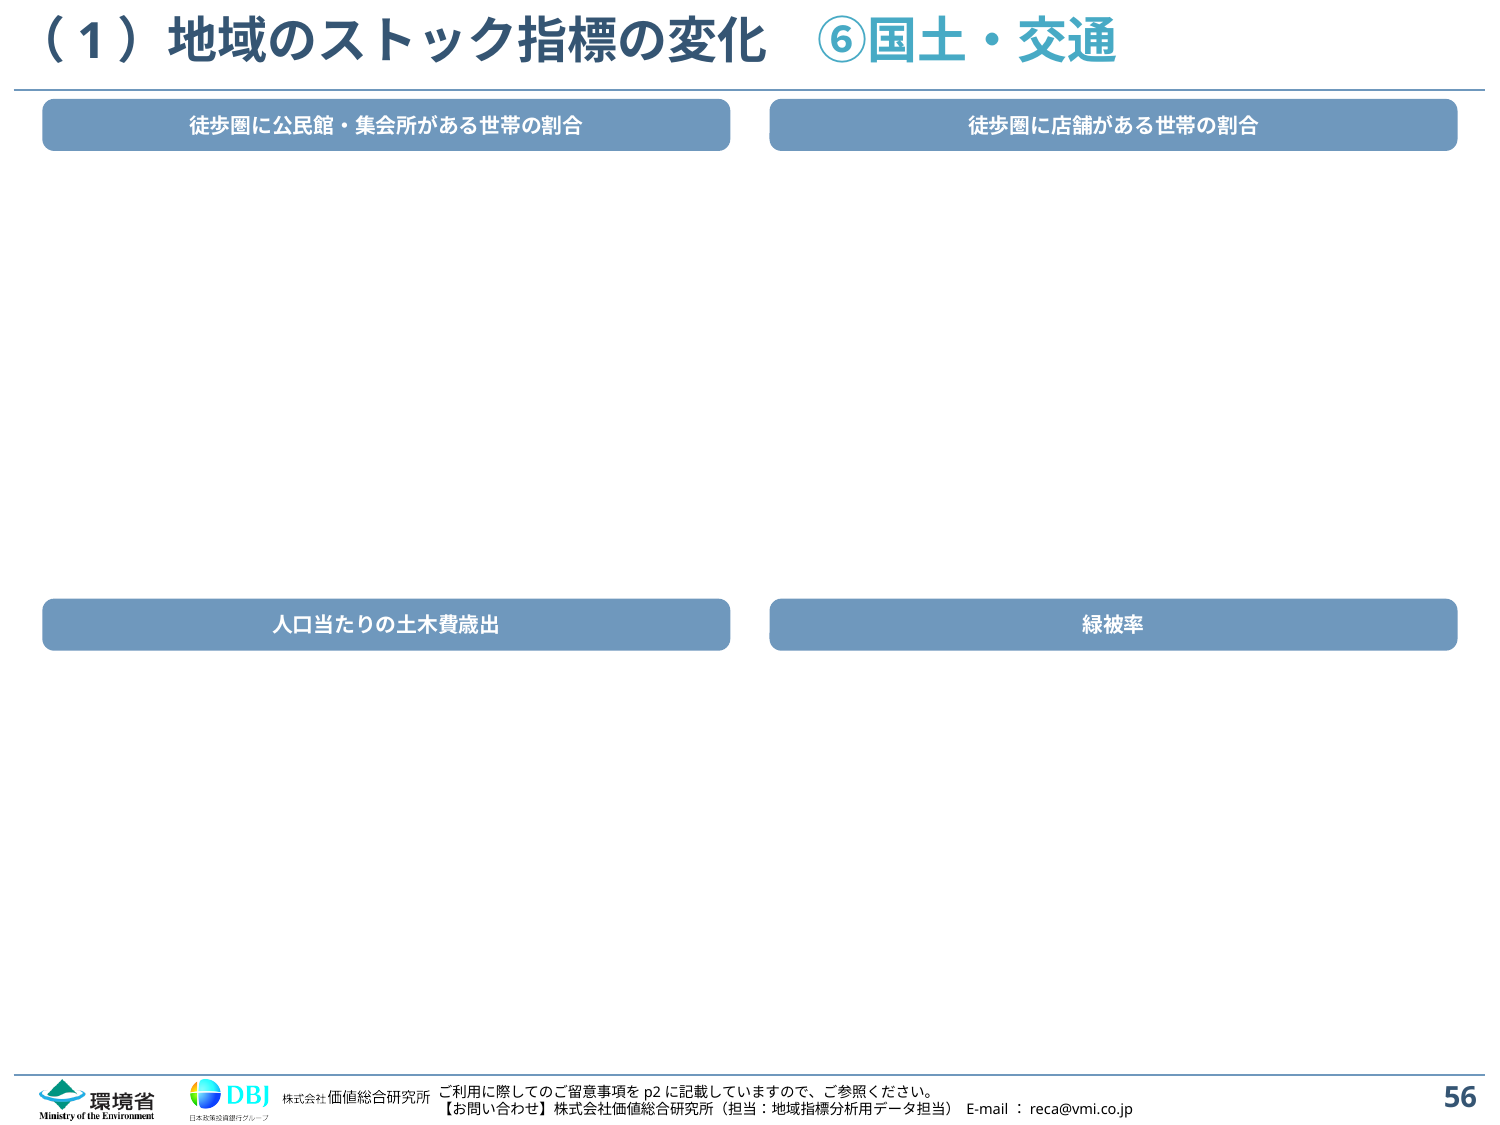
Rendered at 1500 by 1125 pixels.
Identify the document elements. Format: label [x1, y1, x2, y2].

text_box [42, 598, 731, 651]
text_box [769, 98, 1458, 151]
slide_number [1427, 1070, 1493, 1112]
picture [36, 1079, 157, 1124]
title [0, 0, 1500, 87]
text_box [769, 598, 1458, 651]
picture [186, 1076, 434, 1125]
text_box [42, 98, 731, 151]
